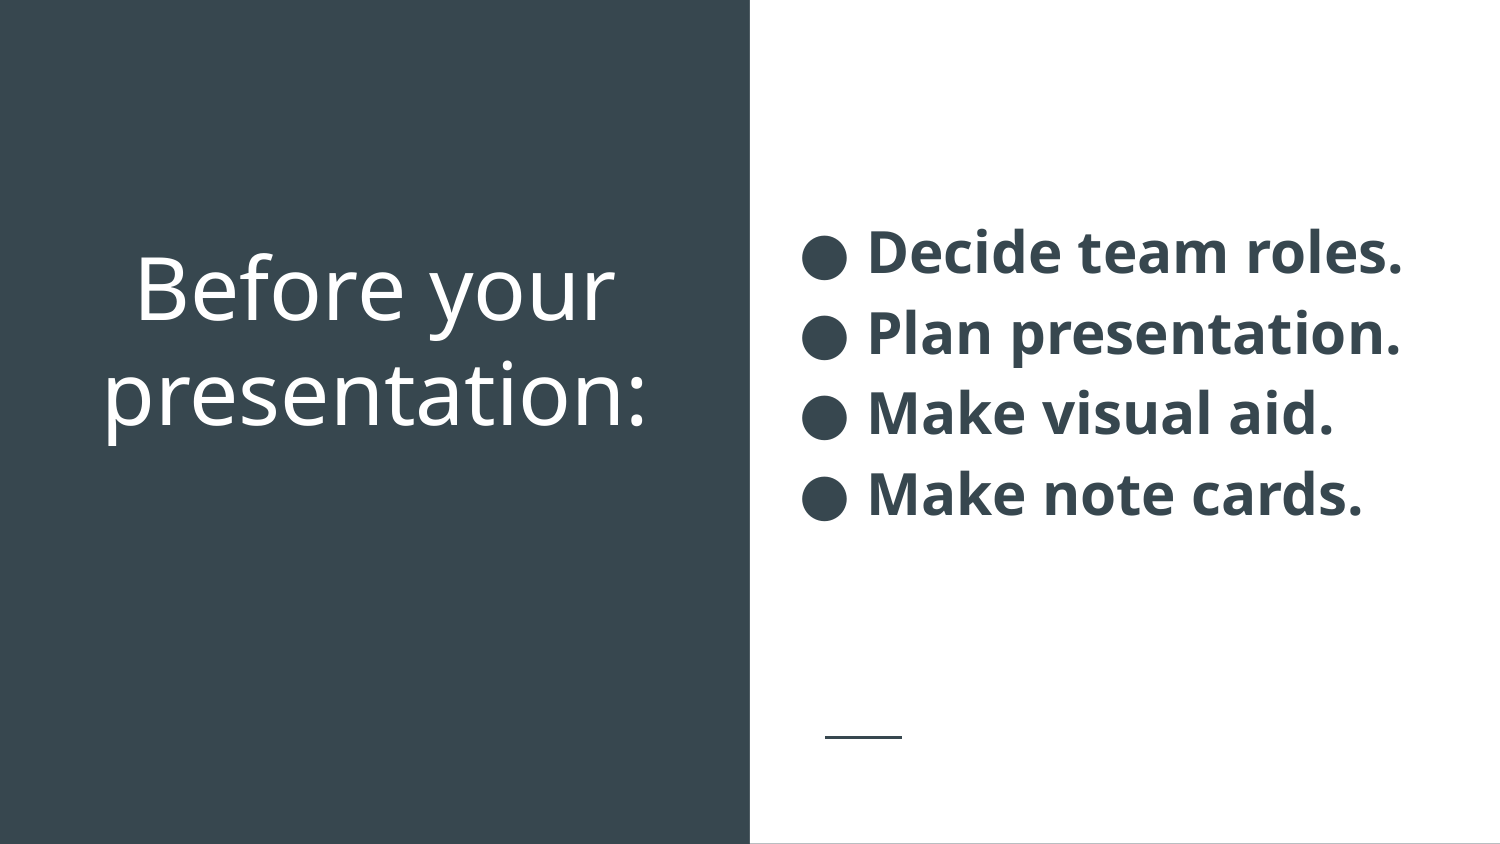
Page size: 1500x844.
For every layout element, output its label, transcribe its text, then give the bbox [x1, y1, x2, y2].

title Before your presentation: [43, 177, 708, 458]
list Decide team roles. Plan presentation. Make visual aid. Make note cards. [776, 36, 1440, 810]
